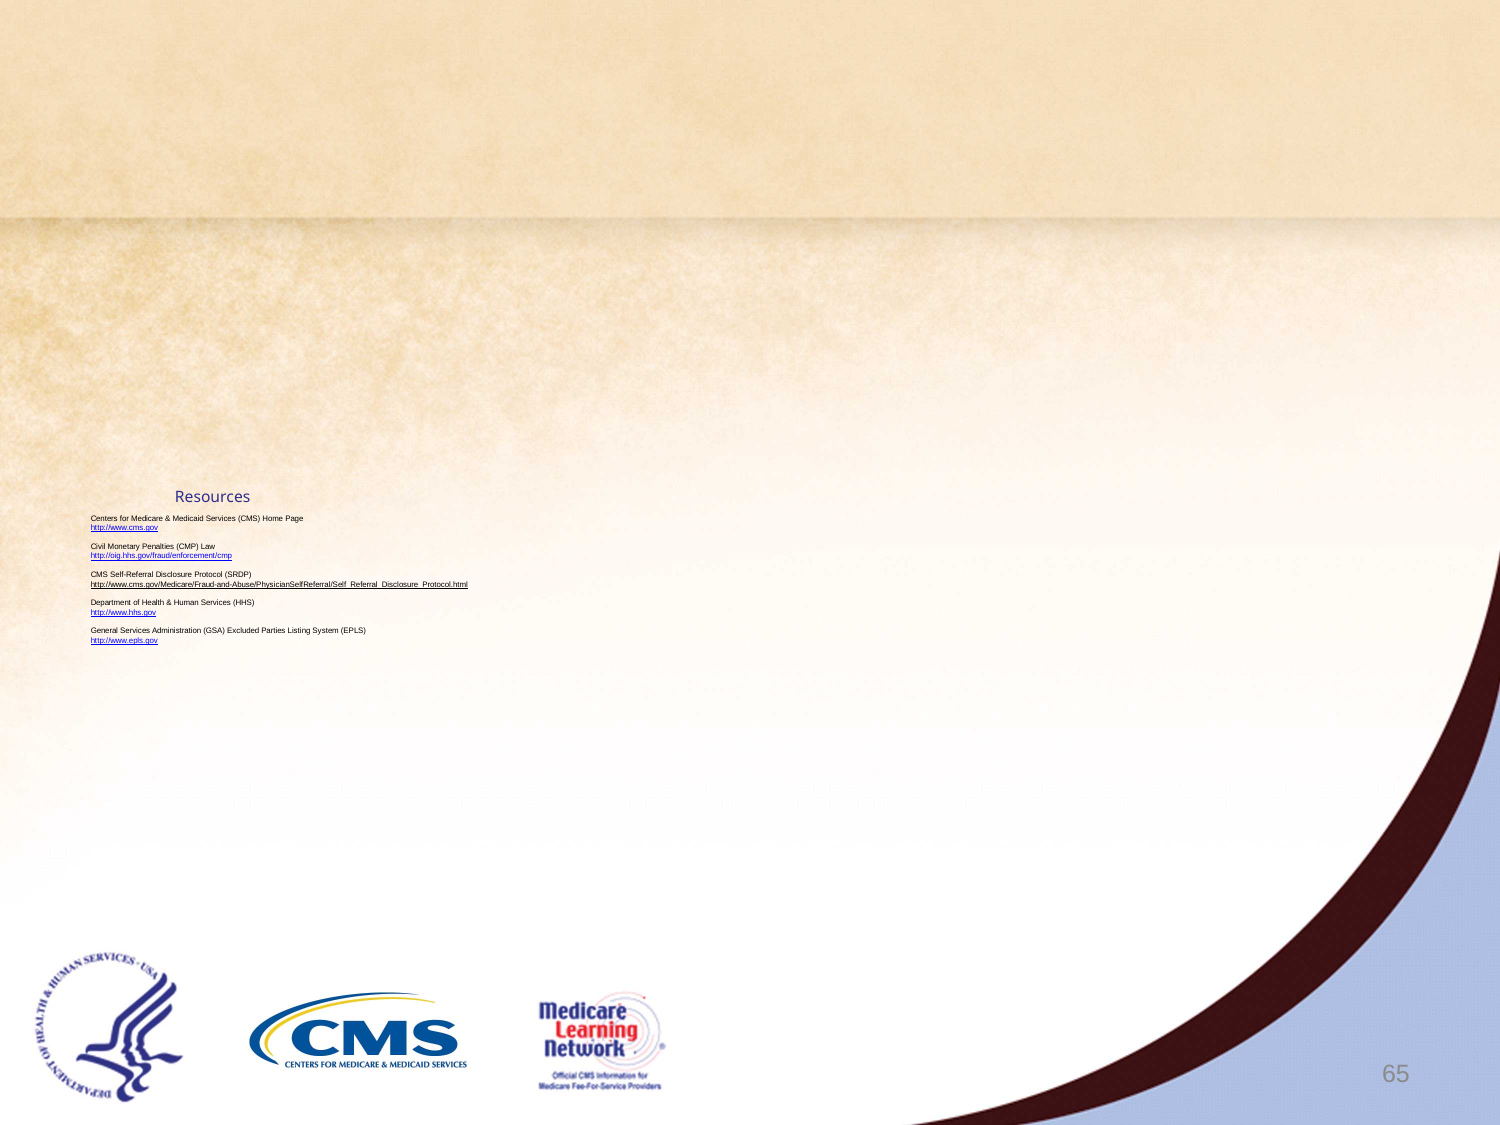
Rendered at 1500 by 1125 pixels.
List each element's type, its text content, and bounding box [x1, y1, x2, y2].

picture [0, 0, 1500, 1125]
title Resources Centers for Medicare & Medicaid Services (CMS) Home Page http://www.cms.gov Civil Monetary Penalties (CMP) Law http://oig.hhs.gov/fraud/enforcement/cmp CMS Self-Referral Disclosure Protocol (SRDP) http://www.cms.gov/Medicare/Fraud-and-Abuse/PhysicianSelfReferral/Self_Referral_Disclosure_Protocol.html Department of Health & Human Services (HHS) http://www.hhs.gov General Services Administration (GSA) Excluded Parties Listing System (EPLS) http://www.epls.gov [75, 478, 1426, 667]
slide_number 65 [1074, 1042, 1425, 1103]
